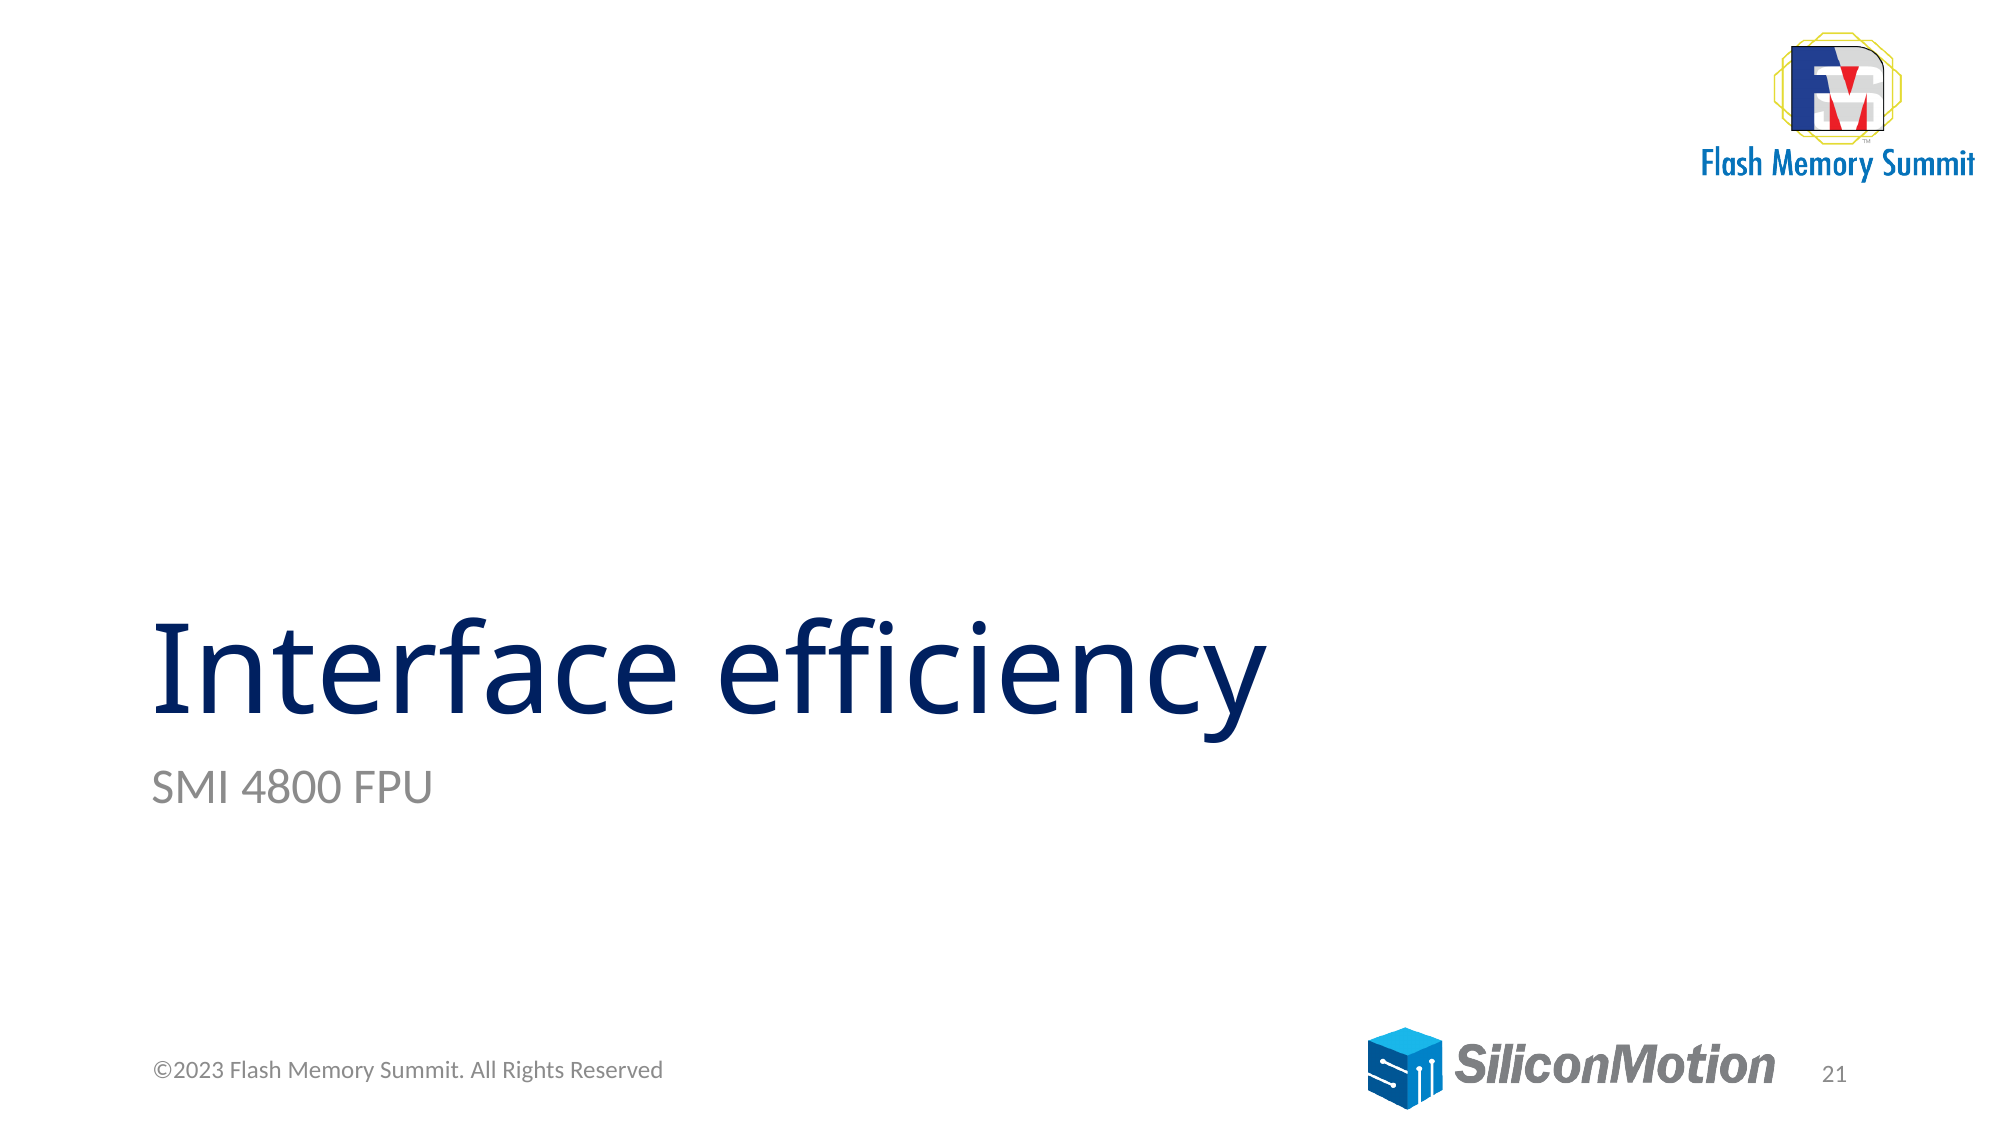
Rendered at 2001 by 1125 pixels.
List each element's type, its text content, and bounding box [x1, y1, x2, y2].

slide_number ©2023 Flash Memory Summit. All Rights Reserved [137, 1034, 731, 1103]
slide_number 21 [1412, 1042, 1863, 1103]
list SMI 4800 FPU [136, 752, 1862, 999]
picture [1368, 1027, 1775, 1110]
picture [1410, 1103, 1775, 1110]
title Interface efficiency [136, 280, 1862, 749]
picture [1702, 32, 1975, 183]
